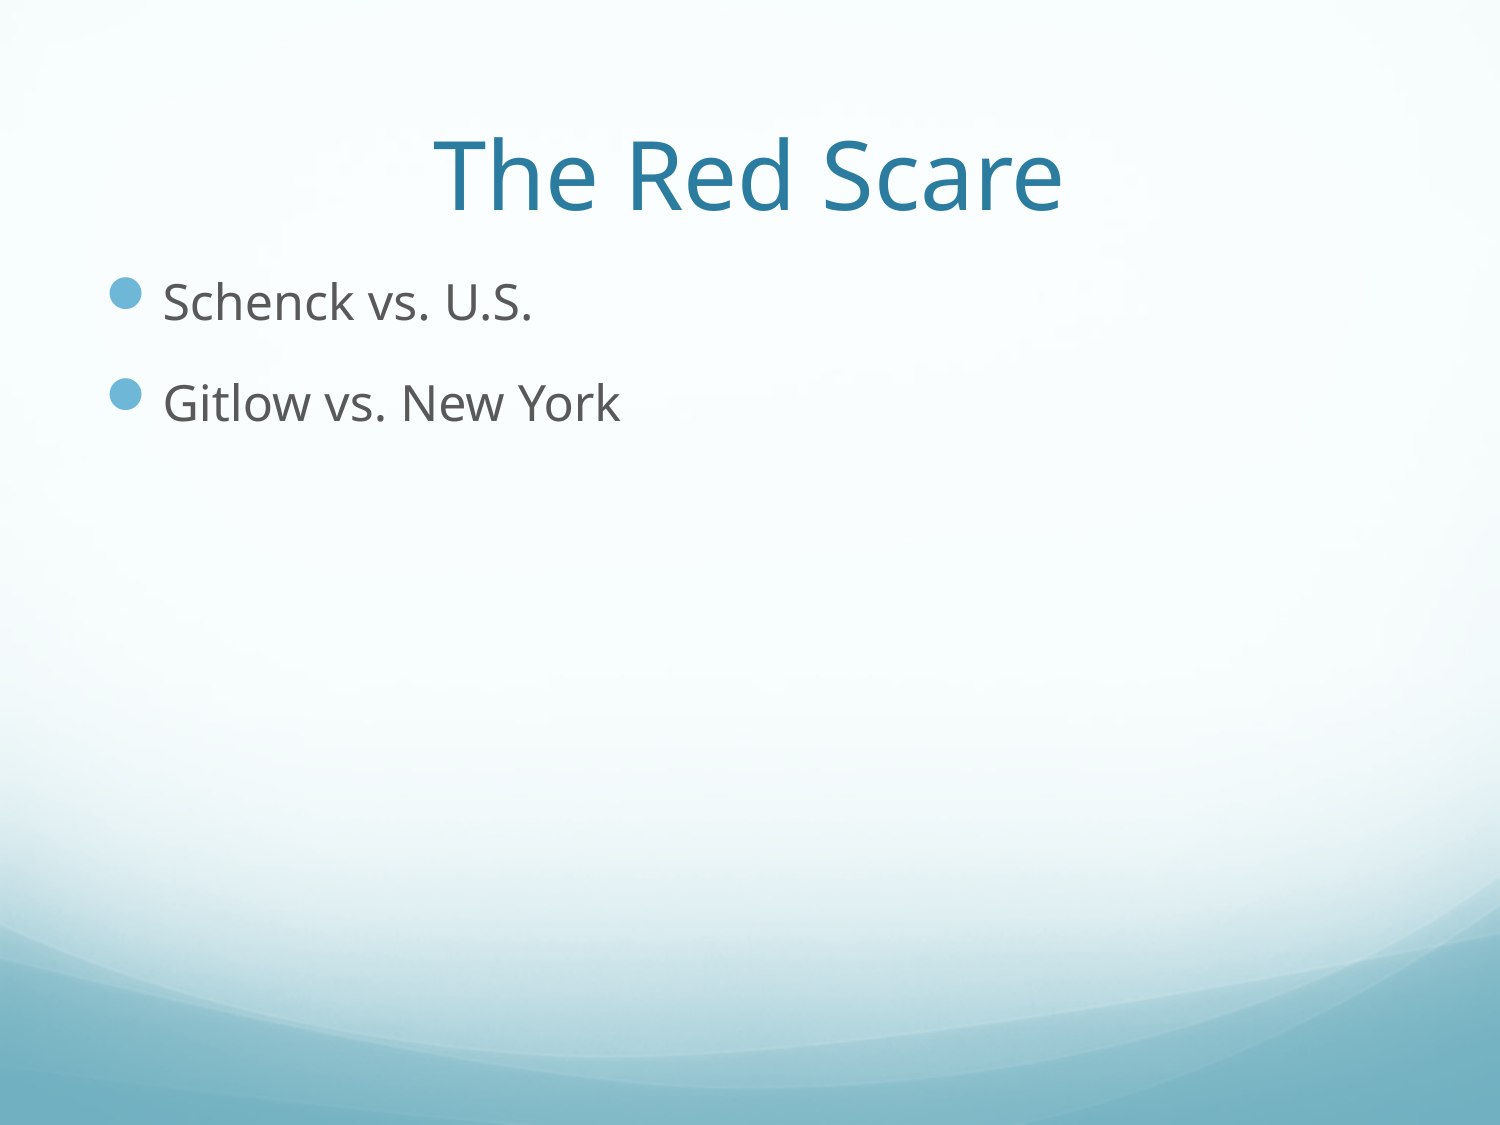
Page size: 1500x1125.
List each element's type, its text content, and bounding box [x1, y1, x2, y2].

list Schenck vs. U.S. Gitlow vs. New York [90, 262, 1410, 975]
title The Red Scare [90, 17, 1410, 237]
